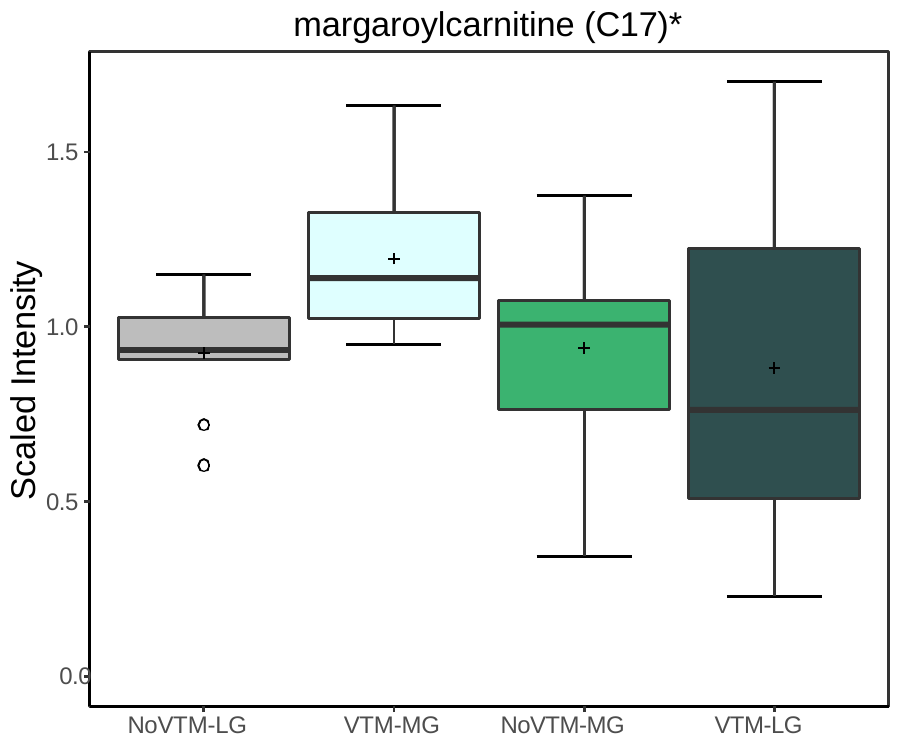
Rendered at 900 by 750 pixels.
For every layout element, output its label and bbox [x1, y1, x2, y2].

text_box [44, 134, 82, 165]
text_box [291, 0, 688, 44]
text_box [1, 256, 82, 515]
footer [57, 661, 95, 750]
slide_number [125, 713, 257, 750]
text_box [83, 50, 891, 738]
